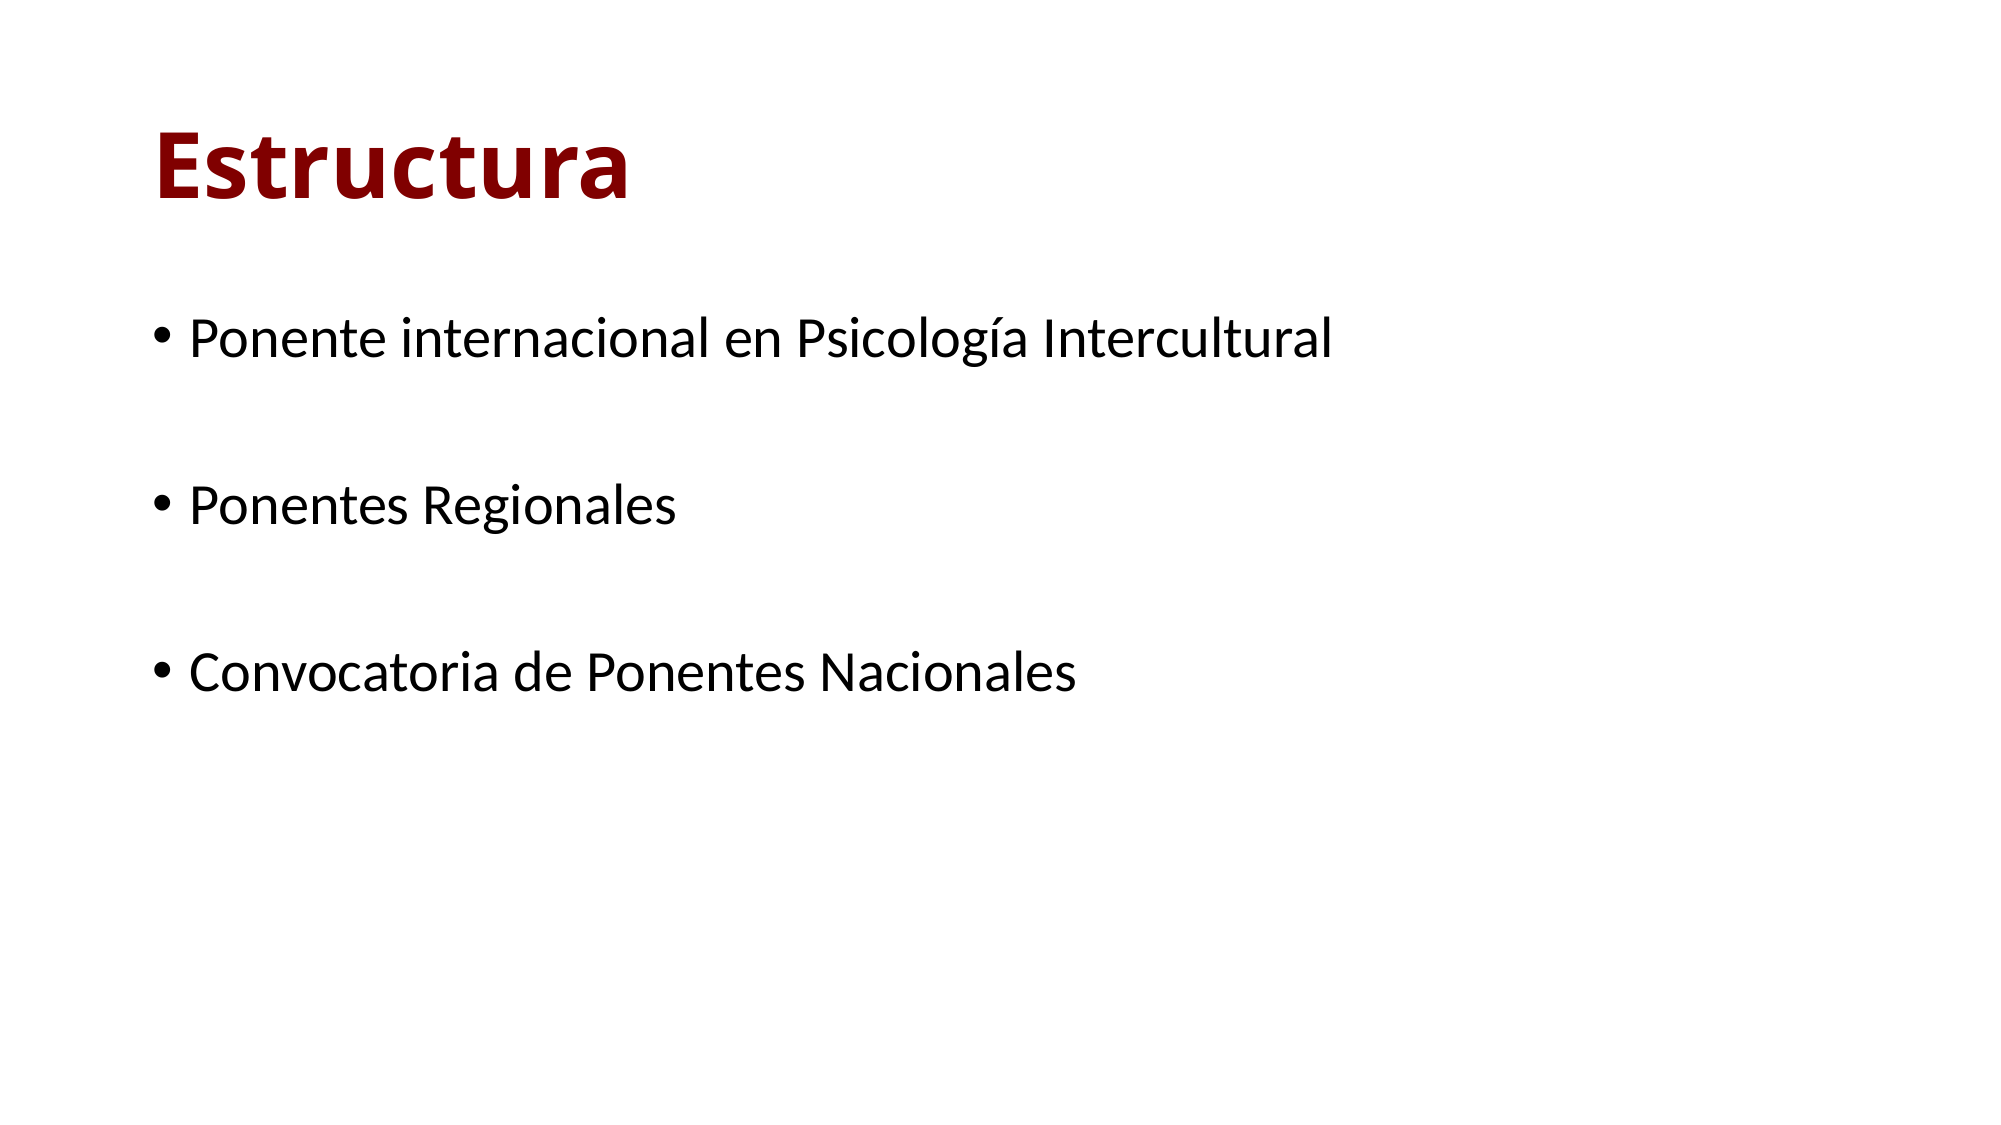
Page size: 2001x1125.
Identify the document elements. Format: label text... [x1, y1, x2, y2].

list Ponente internacional en Psicología Intercultural Ponentes Regionales Convocatoria de Ponentes Nacionales [137, 299, 1863, 1014]
title Estructura [137, 59, 1863, 278]
